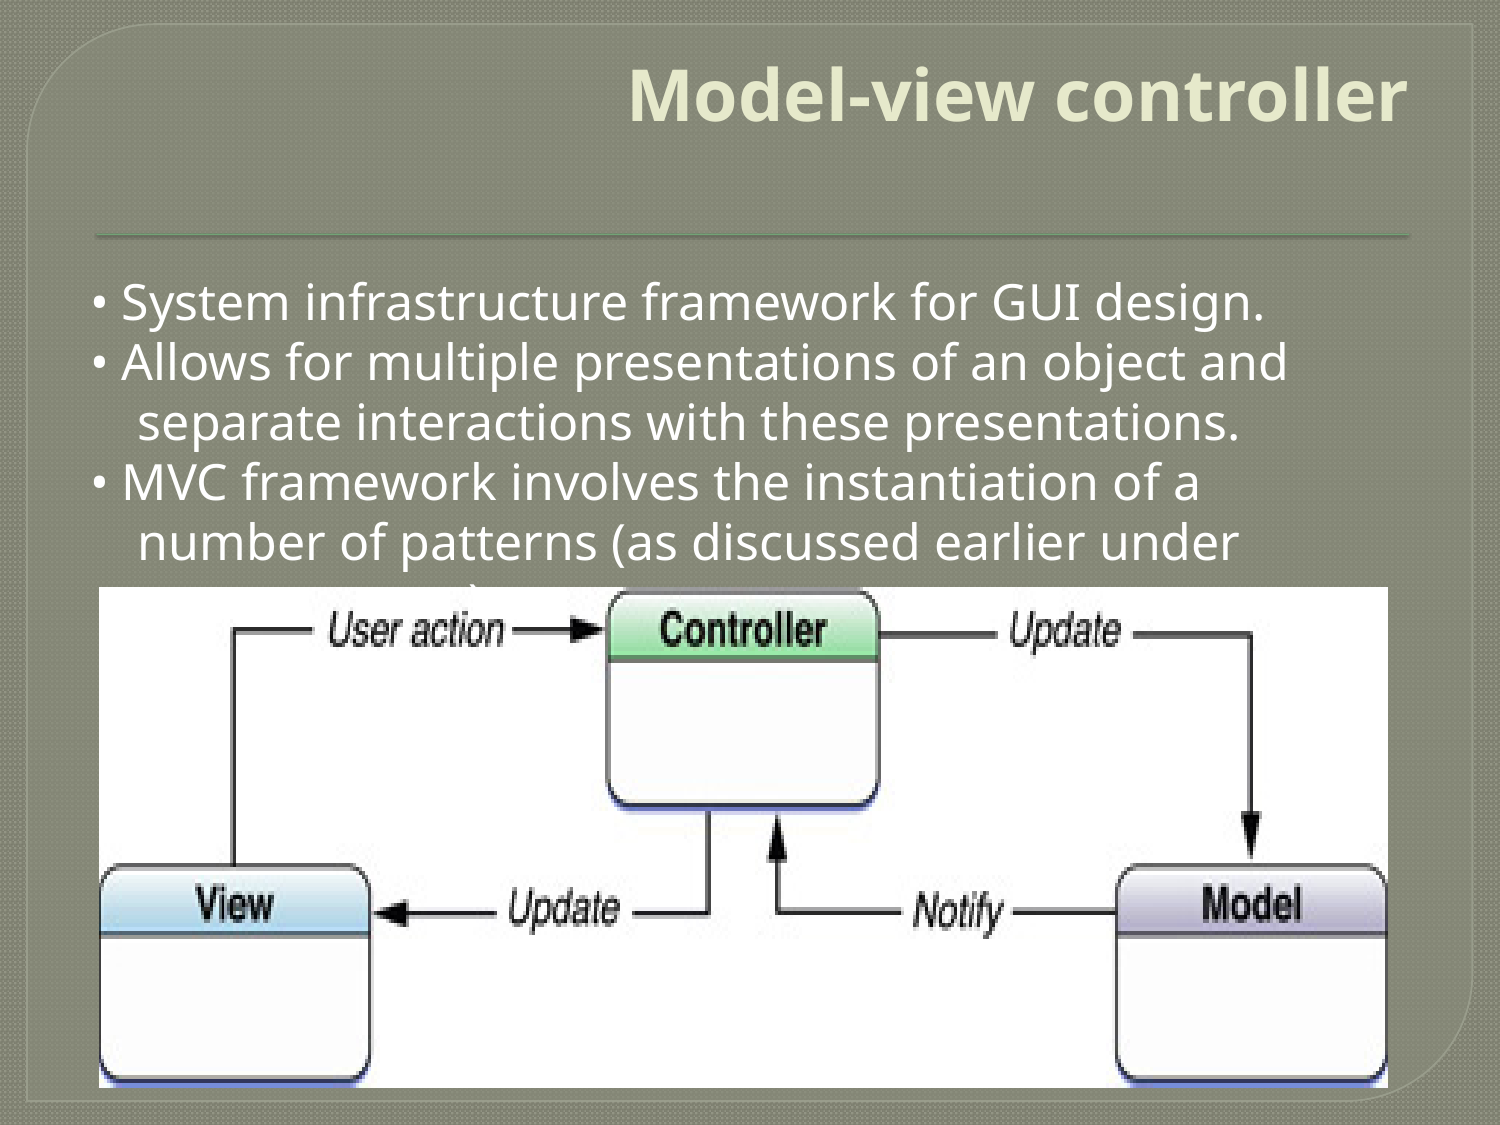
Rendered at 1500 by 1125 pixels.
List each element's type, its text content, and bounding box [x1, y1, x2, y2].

picture [99, 587, 1388, 1088]
title Model-view controller [75, 41, 1425, 230]
list • System infrastructure framework for GUI design. • Allows for multiple presentations of an object and separate interactions with these presentations. • MVC framework involves the instantiation of a number of patterns (as discussed earlier under concept reuse). [74, 262, 1413, 601]
